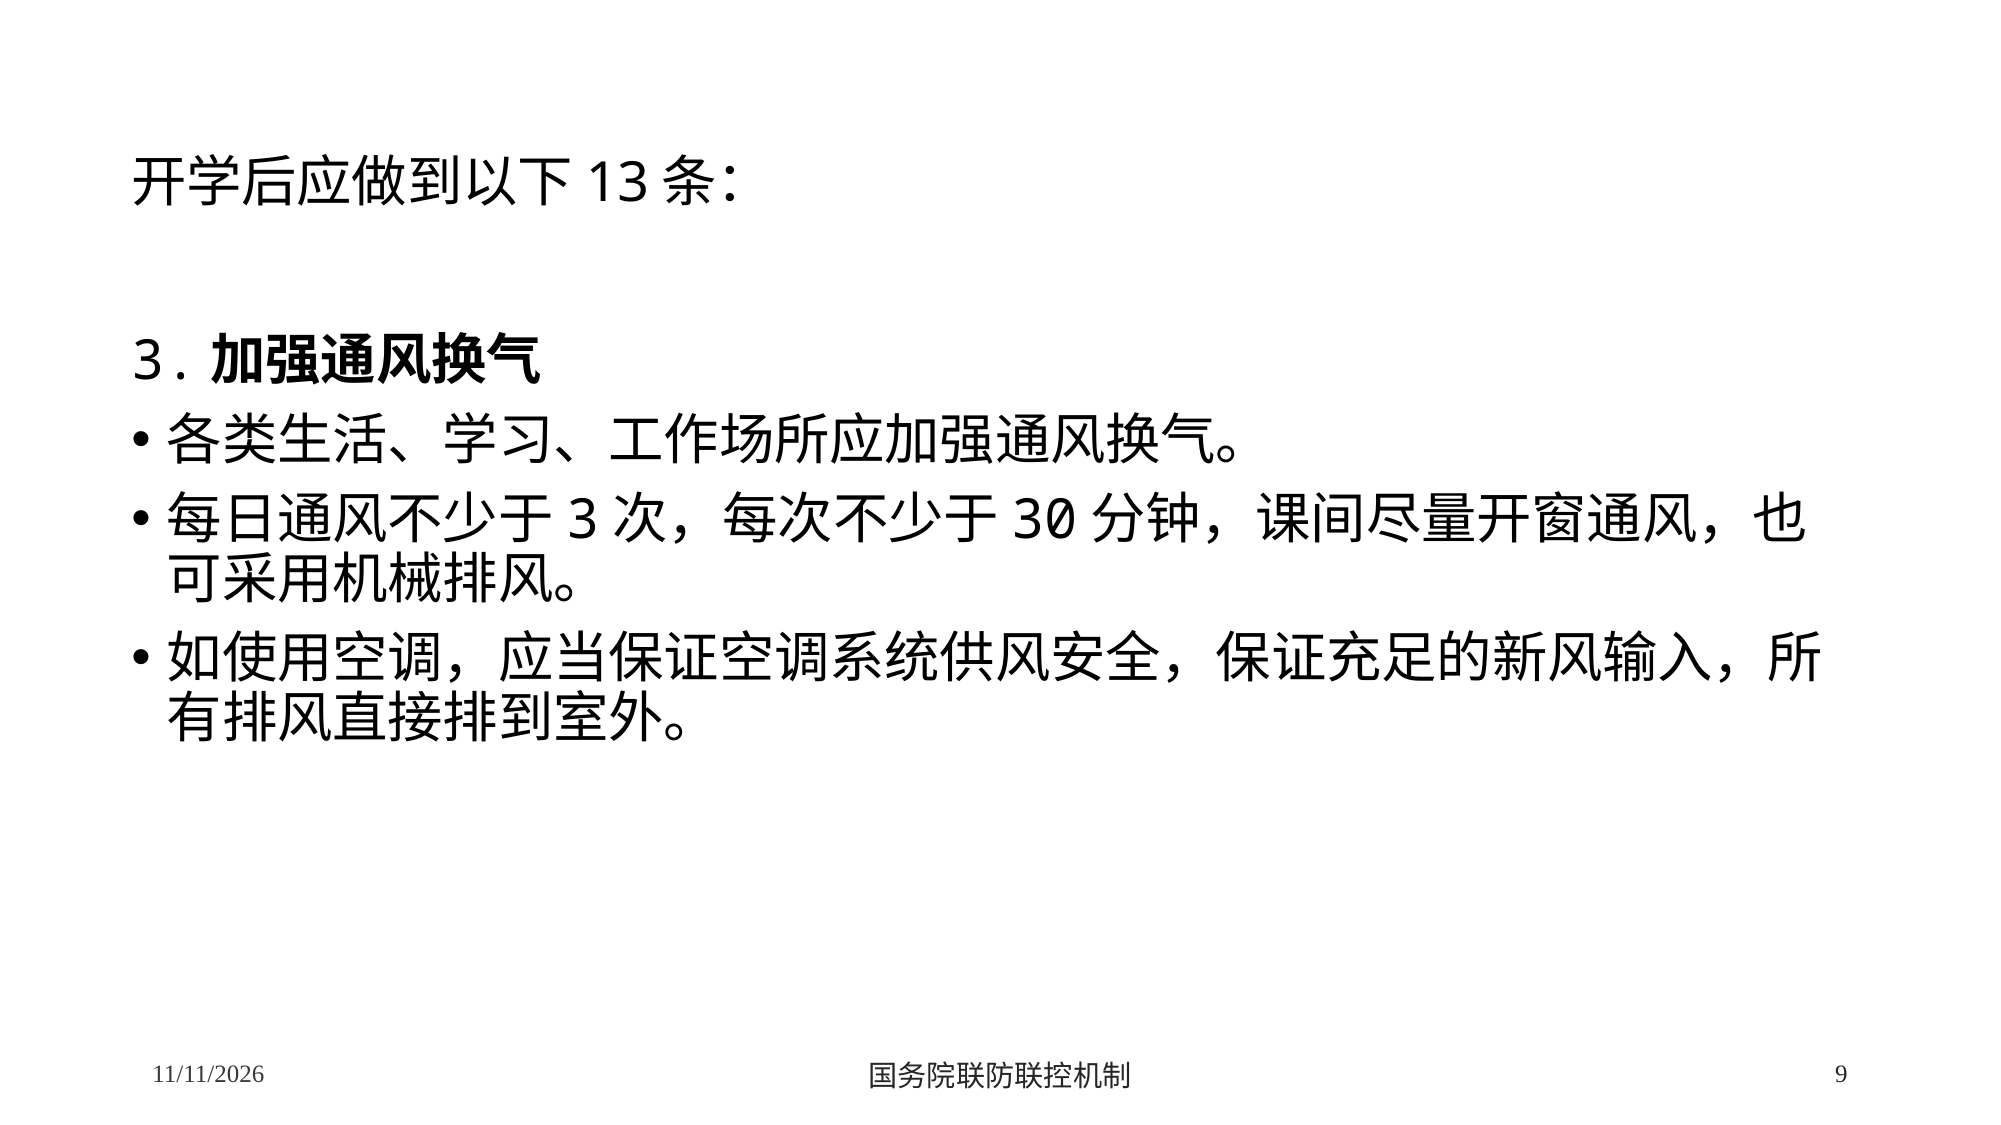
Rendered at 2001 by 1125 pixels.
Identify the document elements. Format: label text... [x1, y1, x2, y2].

footer 国务院联防联控机制 [662, 1044, 1338, 1105]
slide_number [137, 1042, 588, 1103]
list 开学后应做到以下13条： 3.加强通风换气 各类生活、学习、工作场所应加强通风换气。 每日通风不少于3次，每次不少于30分钟，课间尽量开窗通风，也可采用机械排风。 如使用空调，应当保证空调系统供风安全，保证充足的新风输入，所有排风直接排到室外。 [116, 125, 1863, 758]
slide_number 9 [1412, 1042, 1863, 1103]
